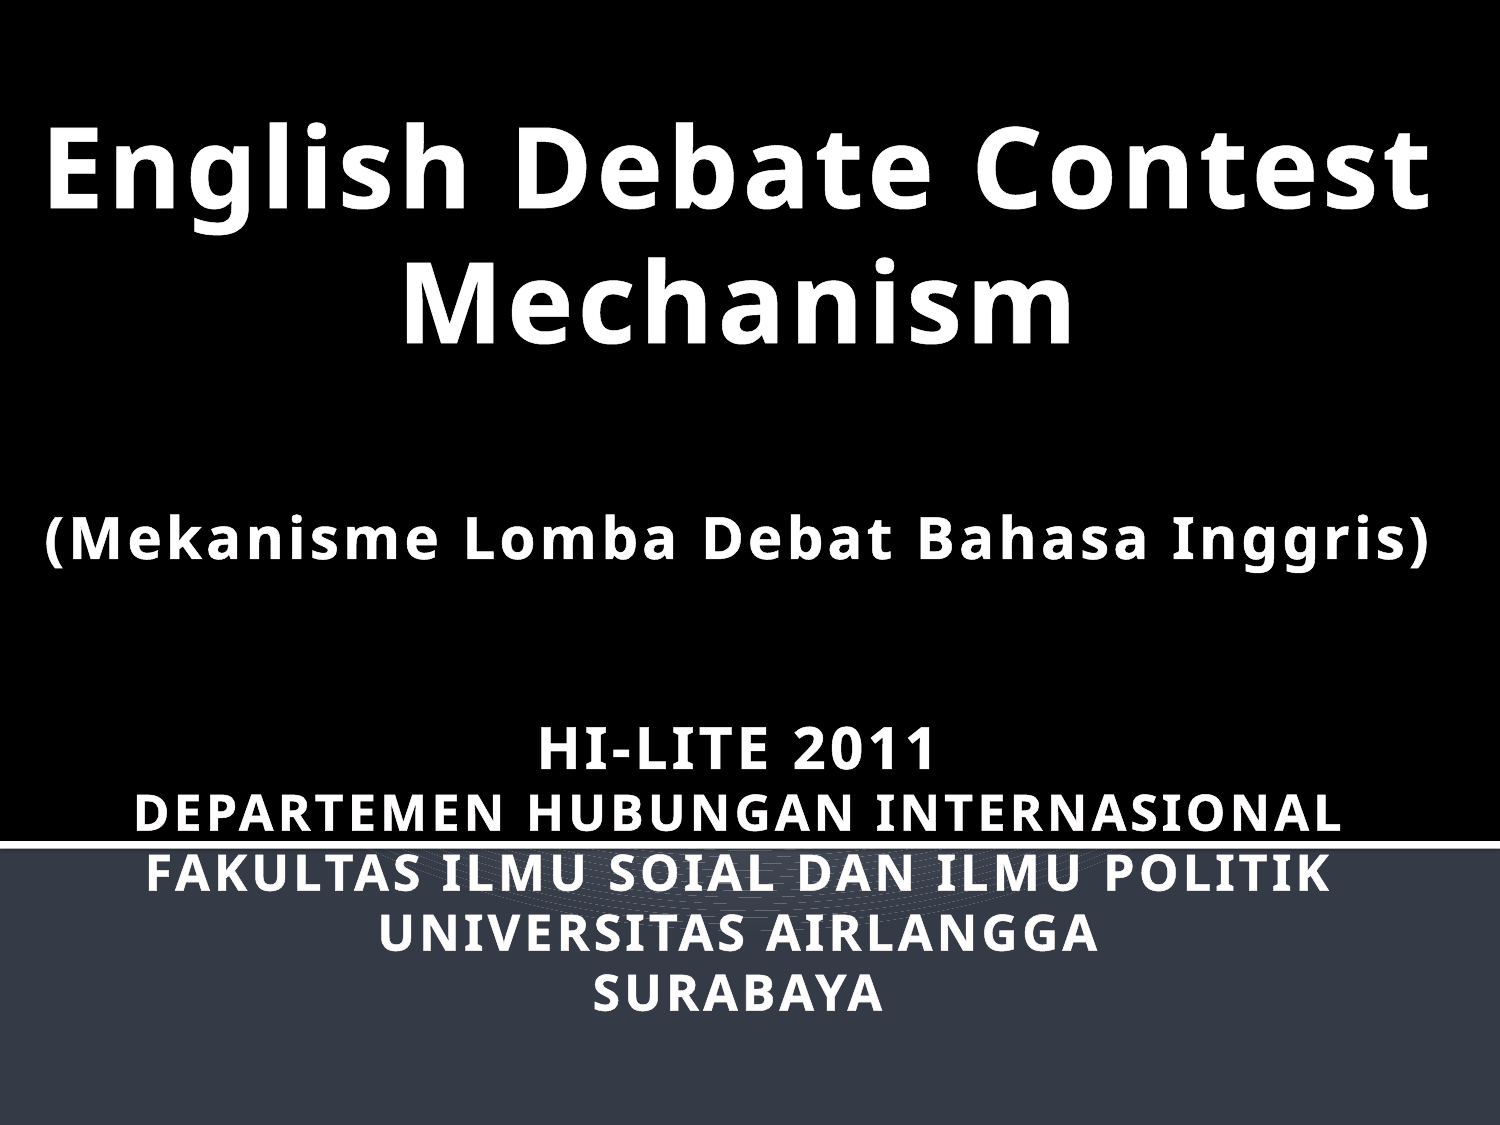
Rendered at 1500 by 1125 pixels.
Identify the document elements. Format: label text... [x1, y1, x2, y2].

text_box English Debate Contest Mechanism (Mekanisme Lomba Debat Bahasa Inggris) HI-LITE 2011 DEPARTEMEN HUBUNGAN INTERNASIONAL FAKULTAS ILMU SOIAL DAN ILMU POLITIK UNIVERSITAS AIRLANGGA SURABAYA [24, 88, 1450, 1028]
